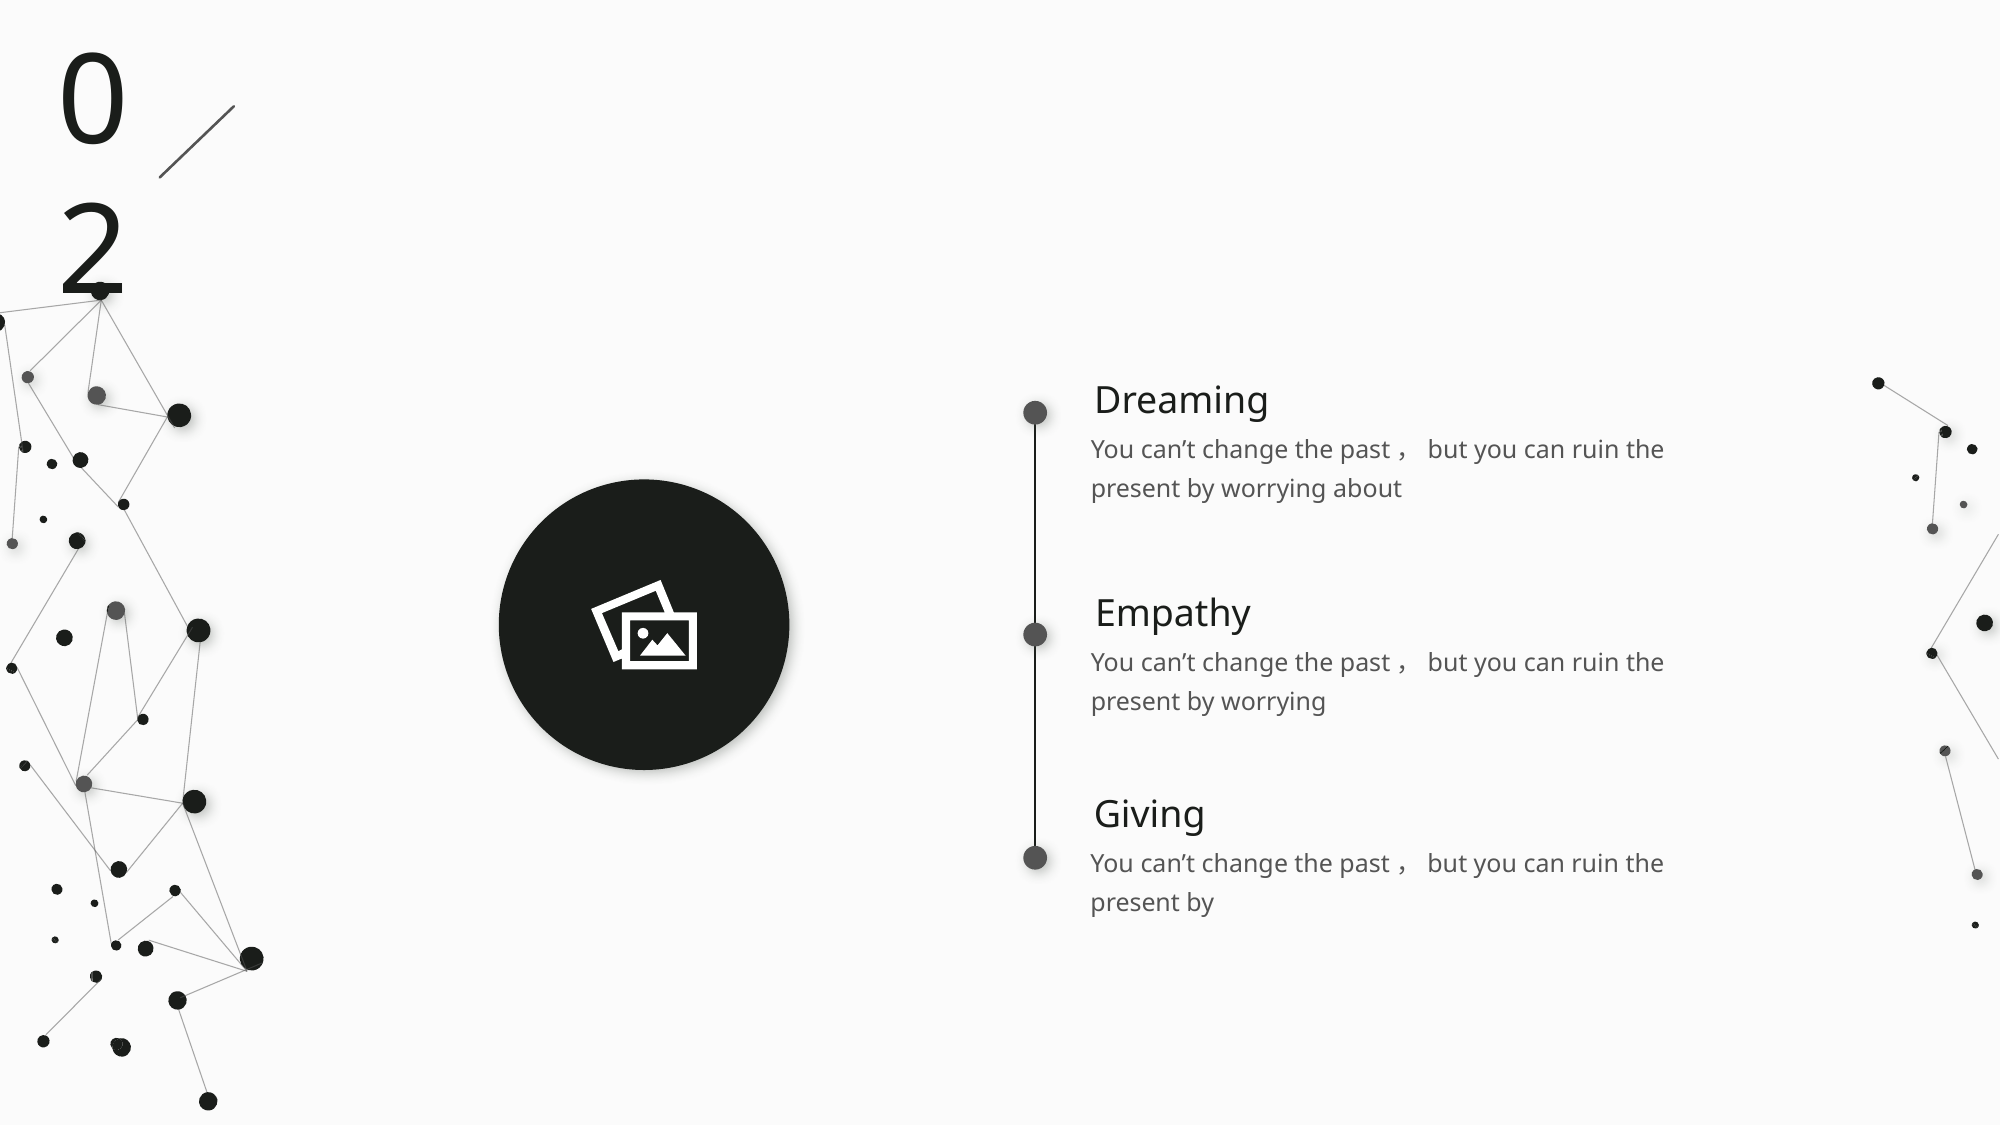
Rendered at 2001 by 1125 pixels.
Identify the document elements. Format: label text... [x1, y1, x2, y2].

text_box You can’t change the past，but you can ruin the present by [1075, 831, 1712, 924]
text_box 02 [42, 10, 214, 326]
text_box [168, 991, 187, 1010]
text_box [187, 617, 212, 644]
text_box [137, 945, 154, 957]
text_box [1934, 658, 1999, 760]
text_box Giving [1078, 782, 1221, 831]
text_box [1974, 868, 1984, 882]
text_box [101, 300, 168, 404]
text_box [81, 467, 119, 507]
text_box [192, 642, 201, 790]
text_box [17, 667, 76, 786]
text_box Empathy [1080, 581, 1266, 629]
text_box [116, 861, 127, 878]
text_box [126, 804, 183, 873]
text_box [82, 613, 108, 765]
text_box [121, 888, 170, 945]
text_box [1884, 385, 1940, 430]
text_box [11, 448, 20, 544]
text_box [49, 980, 92, 1041]
text_box [46, 458, 58, 470]
text_box [111, 940, 122, 951]
text_box [86, 385, 101, 406]
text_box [591, 579, 697, 670]
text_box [33, 314, 95, 377]
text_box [124, 510, 197, 619]
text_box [28, 383, 80, 453]
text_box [95, 314, 102, 387]
text_box [51, 883, 63, 895]
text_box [1931, 534, 1999, 648]
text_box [178, 1009, 207, 1093]
text_box [119, 499, 130, 506]
text_box [137, 714, 149, 726]
text_box [183, 789, 208, 803]
text_box [199, 1092, 218, 1111]
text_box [92, 720, 138, 783]
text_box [180, 962, 263, 998]
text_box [111, 785, 183, 804]
text_box You can’t change the past，but you can ruin the present by worrying [1076, 629, 1713, 723]
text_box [141, 627, 193, 714]
text_box [110, 1037, 118, 1048]
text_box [122, 418, 168, 499]
text_box [1022, 844, 1049, 871]
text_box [84, 804, 116, 941]
text_box [39, 515, 48, 524]
text_box [20, 370, 35, 385]
text_box [241, 946, 264, 963]
text_box [1022, 399, 1049, 426]
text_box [153, 947, 180, 955]
text_box [112, 1038, 131, 1057]
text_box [11, 549, 79, 663]
text_box [1940, 424, 1953, 440]
text_box [67, 530, 87, 550]
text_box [97, 404, 168, 418]
text_box [112, 1038, 123, 1051]
text_box [37, 1035, 50, 1048]
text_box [159, 106, 234, 178]
text_box You can’t change the past，but you can ruin the present by worrying about [1076, 417, 1713, 511]
text_box [72, 452, 89, 468]
text_box [497, 478, 791, 772]
text_box [168, 402, 193, 429]
text_box [1924, 646, 1939, 661]
text_box [1966, 444, 1978, 455]
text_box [1932, 430, 1940, 529]
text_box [182, 803, 241, 892]
text_box [23, 440, 28, 453]
text_box [170, 884, 181, 897]
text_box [30, 765, 111, 871]
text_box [124, 619, 142, 714]
text_box [1036, 621, 1049, 648]
text_box [6, 663, 17, 672]
text_box [1925, 522, 1940, 535]
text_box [0, 300, 102, 314]
text_box Dreaming [1079, 368, 1285, 417]
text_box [107, 506, 130, 608]
text_box [1022, 621, 1035, 648]
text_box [0, 329, 20, 448]
text_box [108, 608, 124, 621]
text_box [5, 537, 19, 550]
text_box [1872, 377, 1885, 390]
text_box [1945, 756, 1978, 880]
text_box [0, 314, 6, 329]
text_box [93, 970, 103, 983]
text_box [1958, 499, 1969, 510]
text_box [180, 892, 241, 955]
